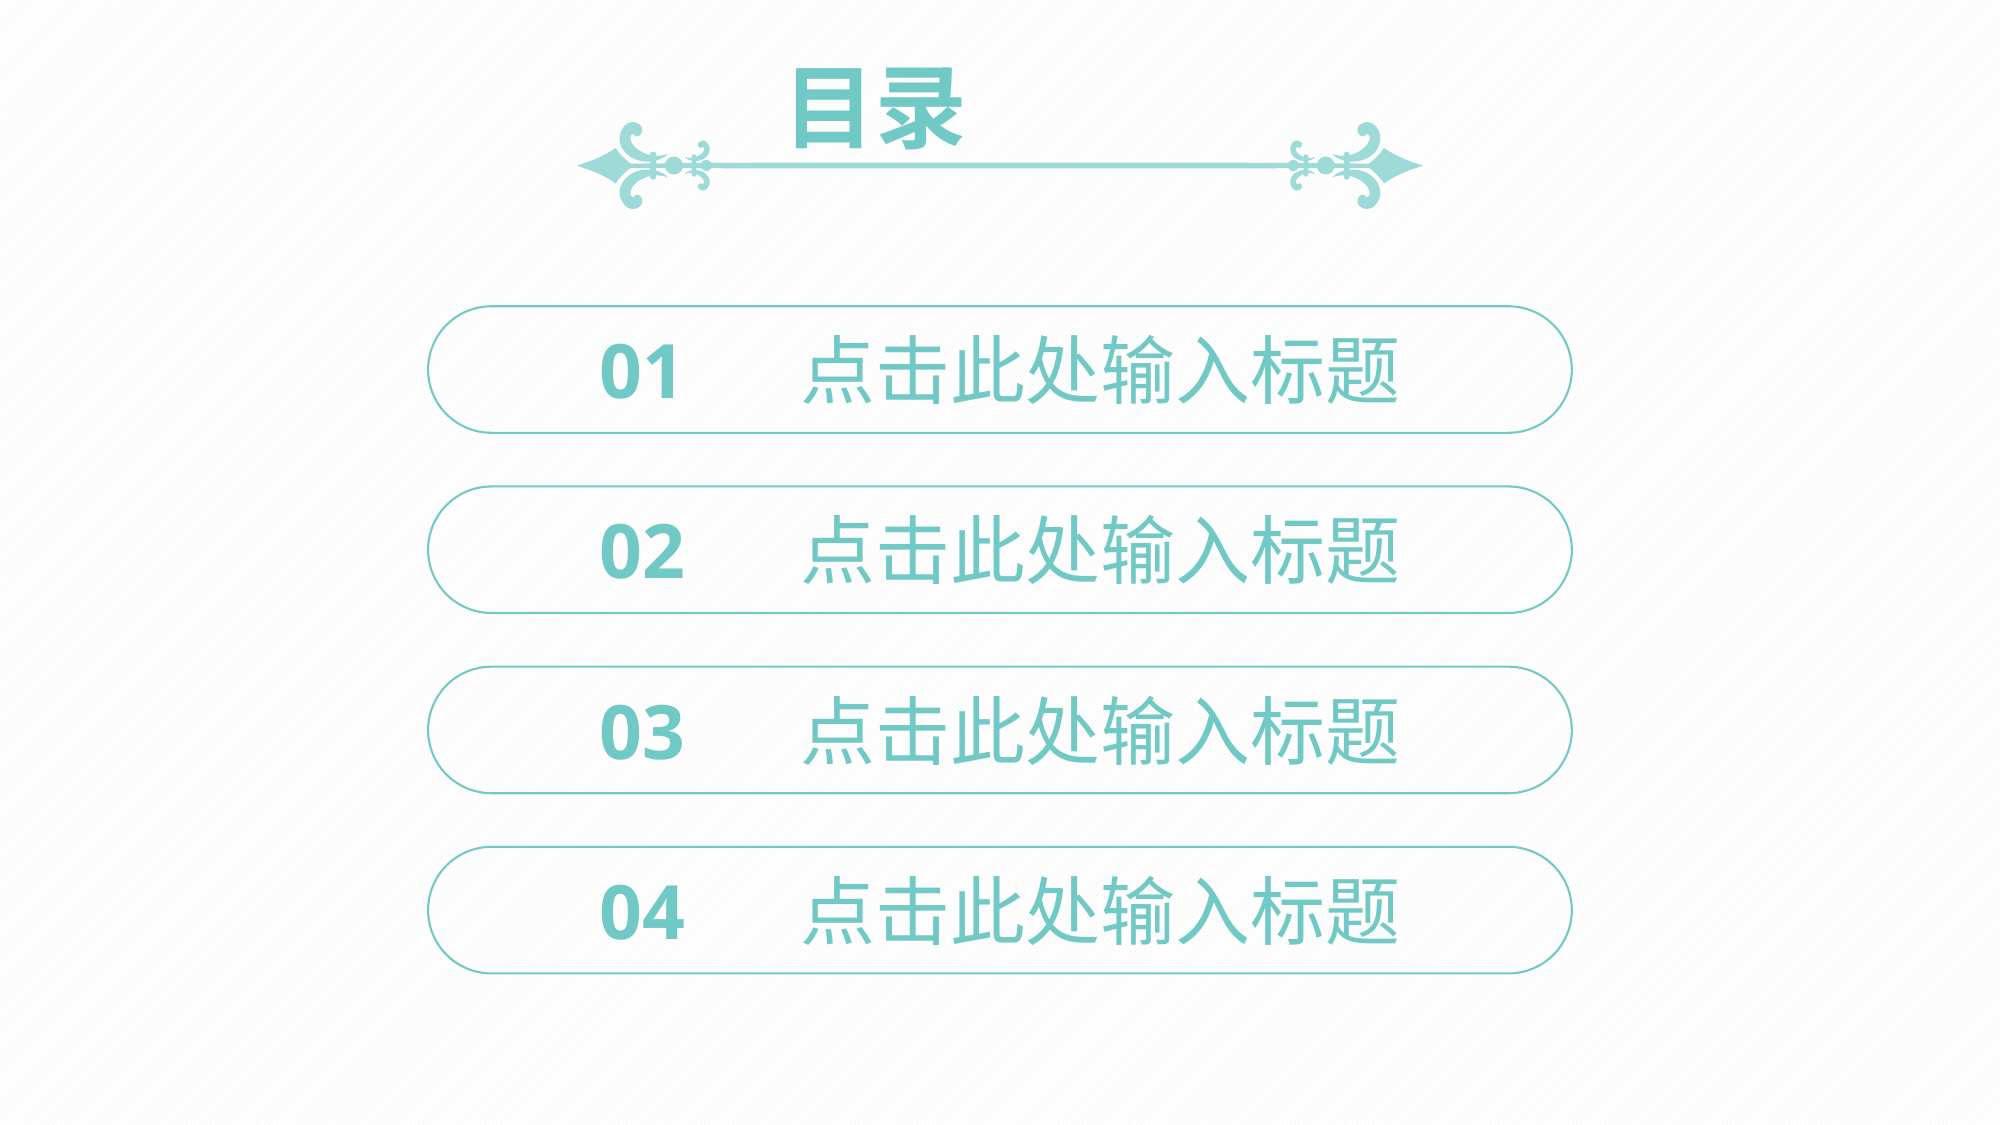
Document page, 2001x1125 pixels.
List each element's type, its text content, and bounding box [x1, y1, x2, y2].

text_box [428, 846, 1572, 974]
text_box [428, 306, 1572, 433]
text_box 目录 [769, 42, 1231, 119]
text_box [428, 486, 1572, 613]
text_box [576, 119, 1423, 212]
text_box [428, 666, 1572, 794]
